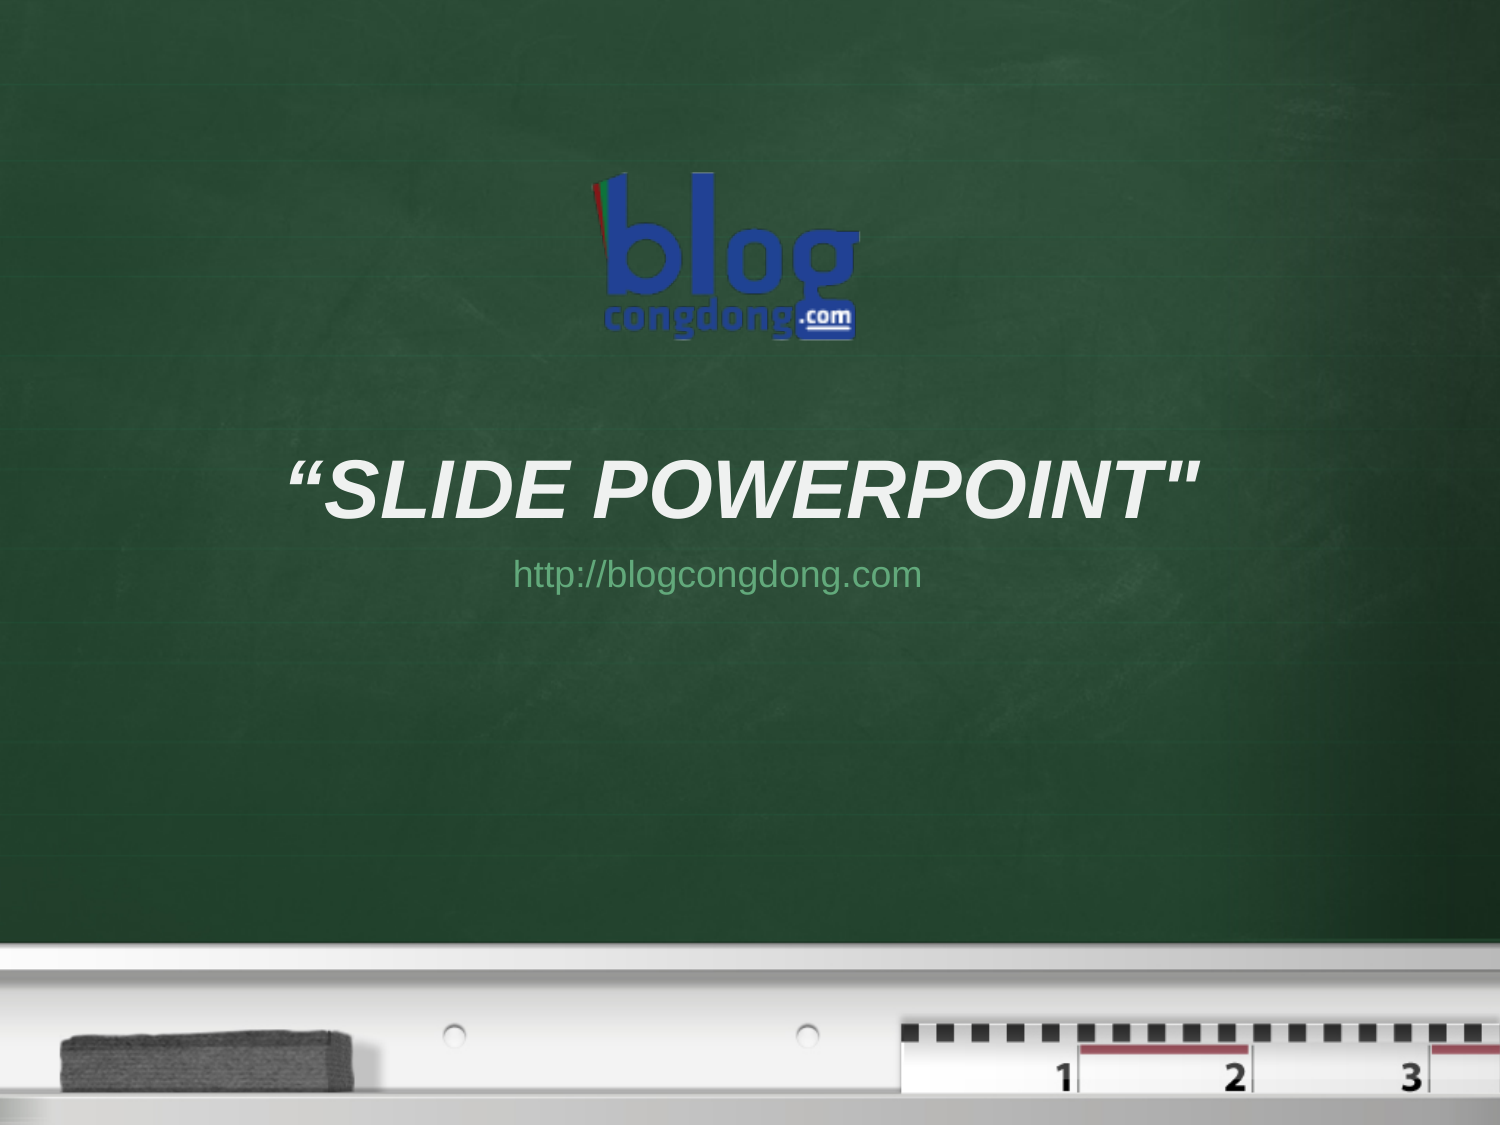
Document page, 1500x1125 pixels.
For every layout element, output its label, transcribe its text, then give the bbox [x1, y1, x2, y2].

text_box “SLIDE POWERPOINT" [244, 431, 1240, 538]
text_box http://blogcongdong.com [498, 542, 943, 603]
picture [0, 0, 1500, 1125]
